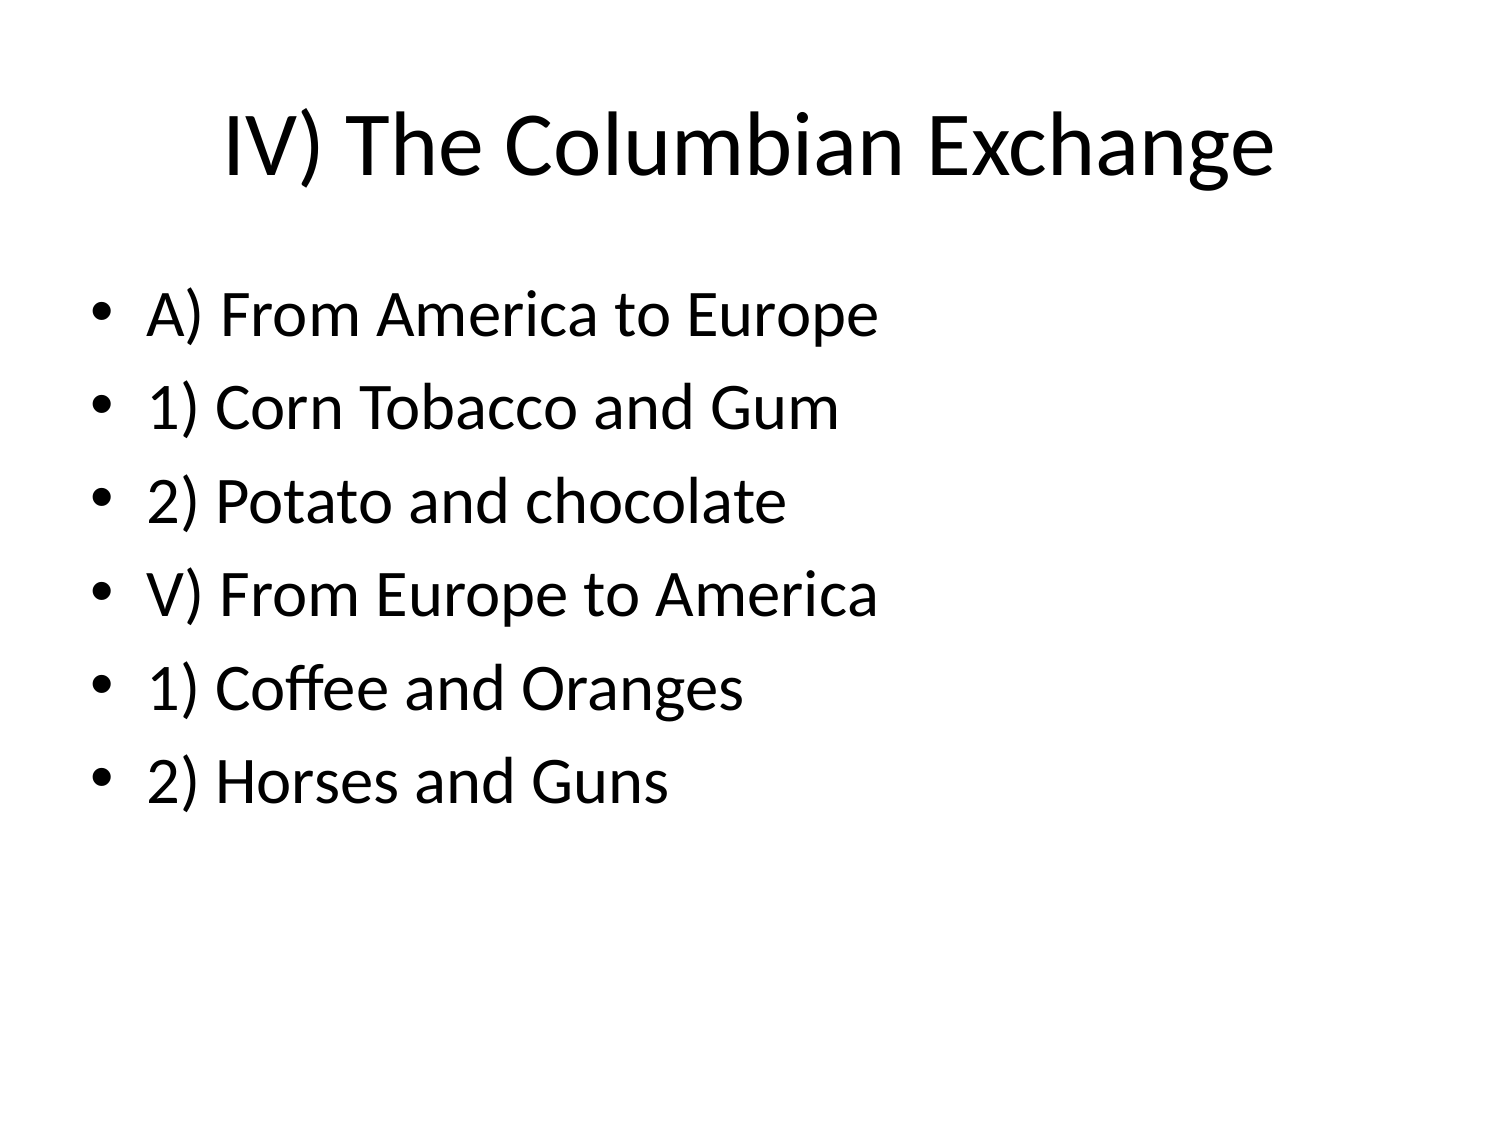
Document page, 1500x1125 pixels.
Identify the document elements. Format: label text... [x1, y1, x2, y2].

title IV) The Columbian Exchange [75, 45, 1425, 233]
list A) From America to Europe 1) Corn Tobacco and Gum 2) Potato and chocolate V) From Europe to America 1) Coffee and Oranges 2) Horses and Guns [75, 262, 1425, 1005]
